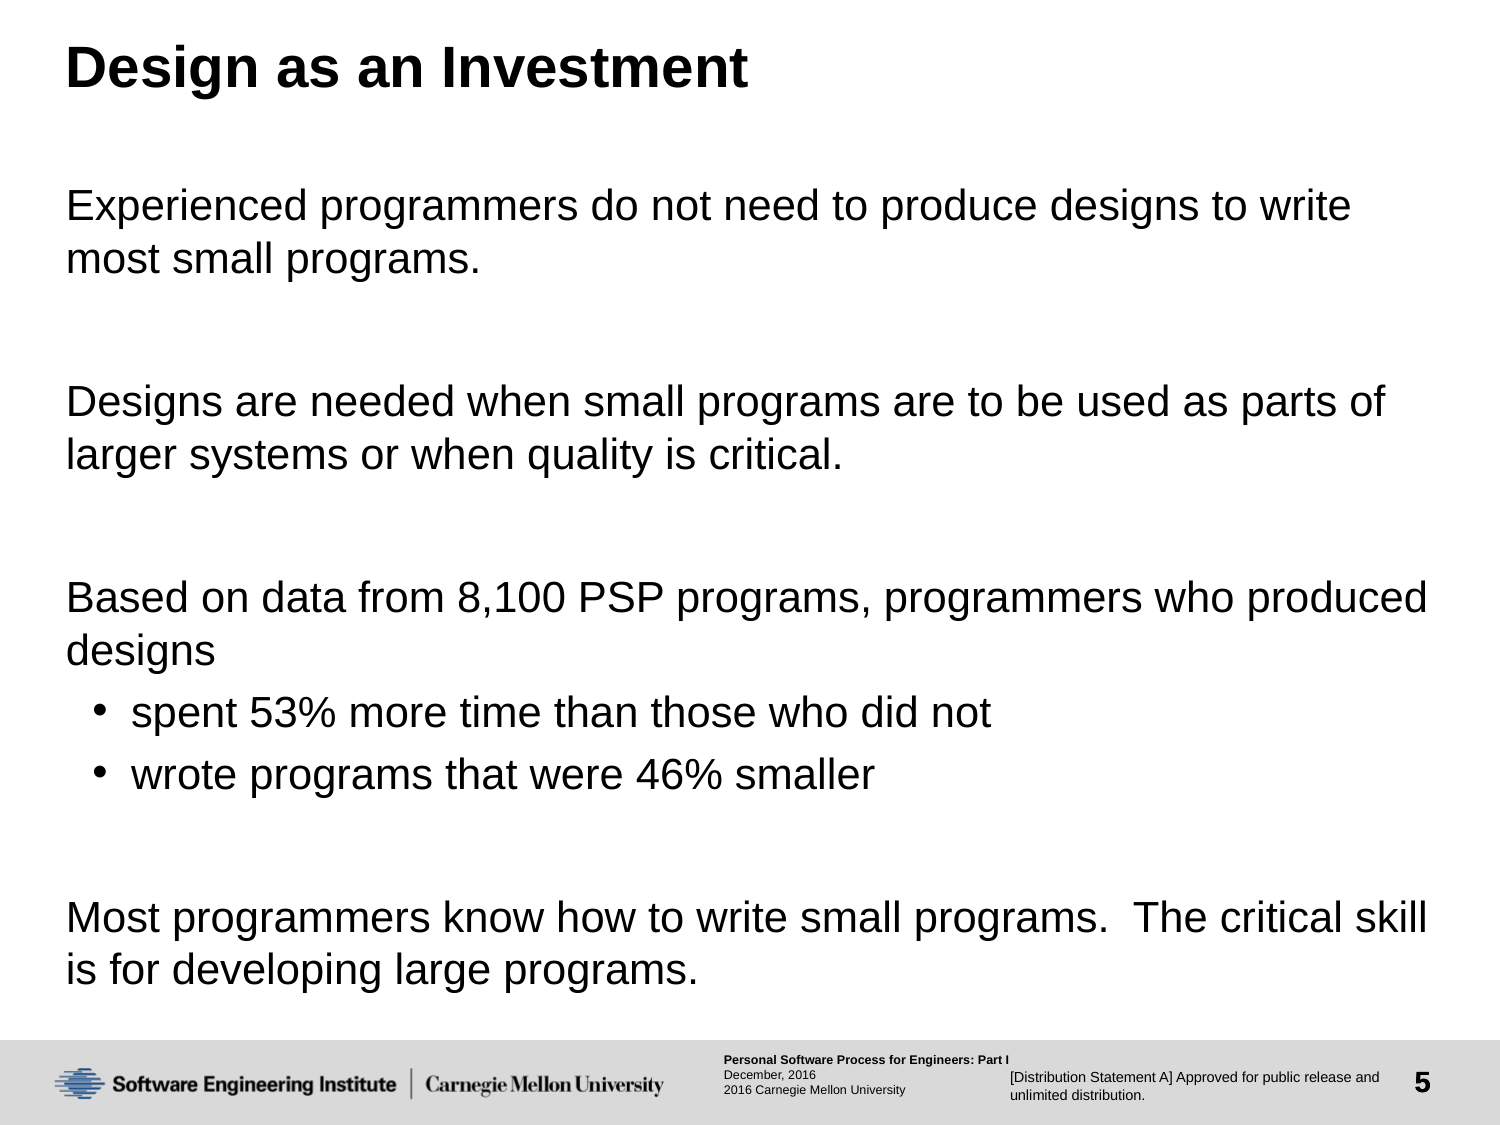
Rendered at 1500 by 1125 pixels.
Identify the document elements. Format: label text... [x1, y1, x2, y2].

list Experienced programmers do not need to produce designs to write most small programs. Designs are needed when small programs are to be used as parts of larger systems or when quality is critical. Based on data from 8,100 PSP programs, programmers who produced designs spent 53% more time than those who did not wrote programs that were 46% smaller Most programmers know how to write small programs. The critical skill is for developing large programs. [65, 177, 1431, 1000]
picture [46, 1061, 673, 1104]
title Design as an Investment [65, 37, 1313, 148]
